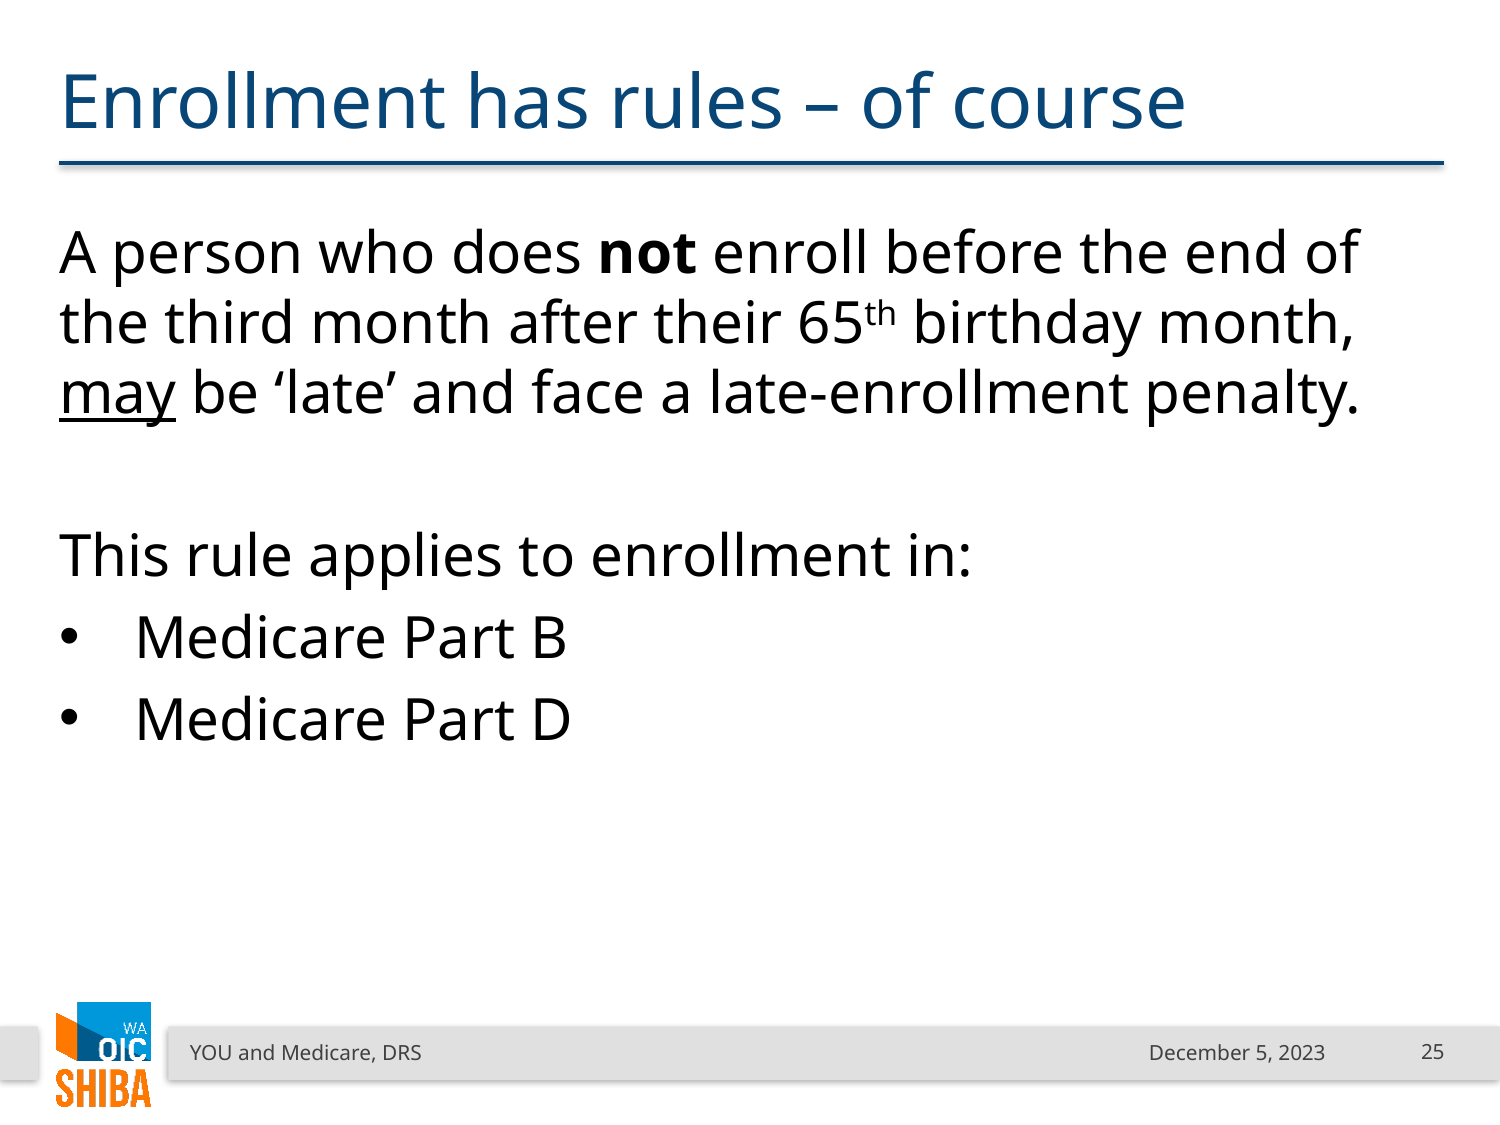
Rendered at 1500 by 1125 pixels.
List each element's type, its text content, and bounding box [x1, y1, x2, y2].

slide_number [975, 1035, 1326, 1069]
list A person who does not enroll before the end of the third month after their 65th birthday month, may be ‘late’ and face a late-enrollment penalty. This rule applies to enrollment in: Medicare Part B Medicare Part D [59, 215, 1445, 958]
footer YOU and Medicare, DRS [190, 1035, 785, 1069]
slide_number 25 [1339, 1035, 1445, 1069]
title Enrollment has rules – of course [59, 53, 1445, 164]
picture [56, 1002, 151, 1107]
